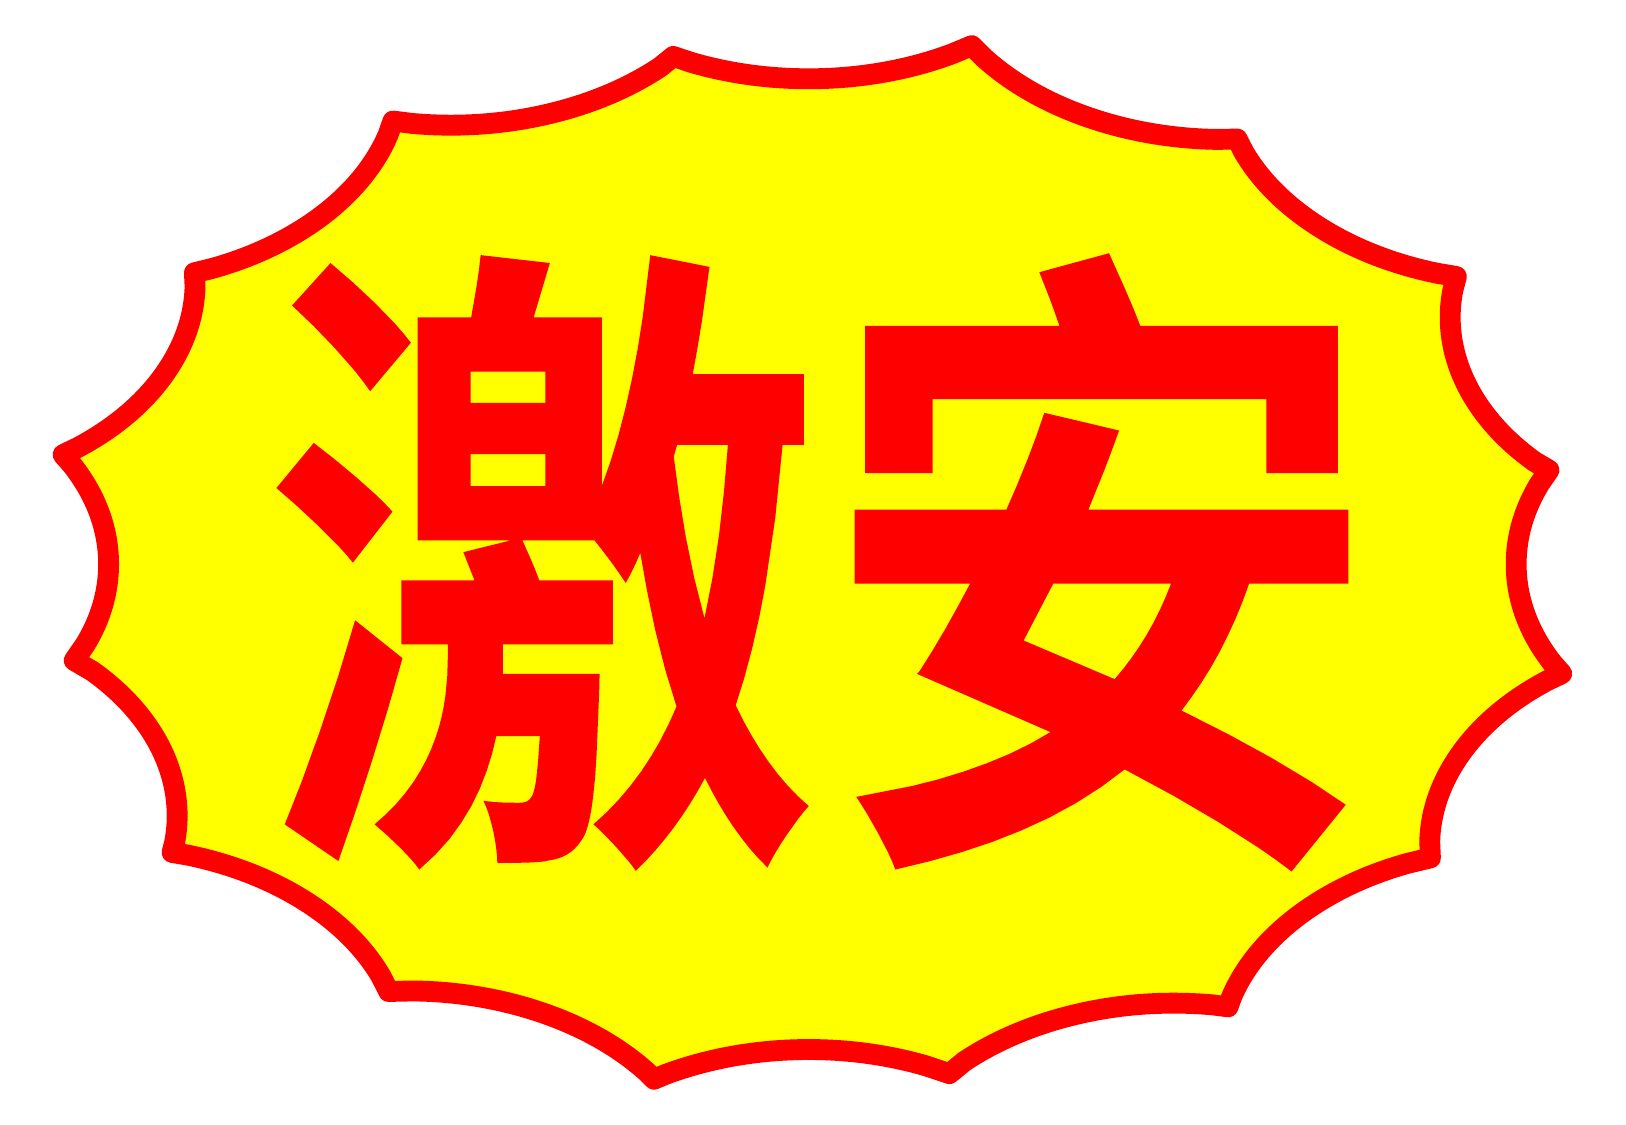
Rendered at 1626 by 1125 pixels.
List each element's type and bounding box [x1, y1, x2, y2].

text_box [63, 45, 1562, 1080]
